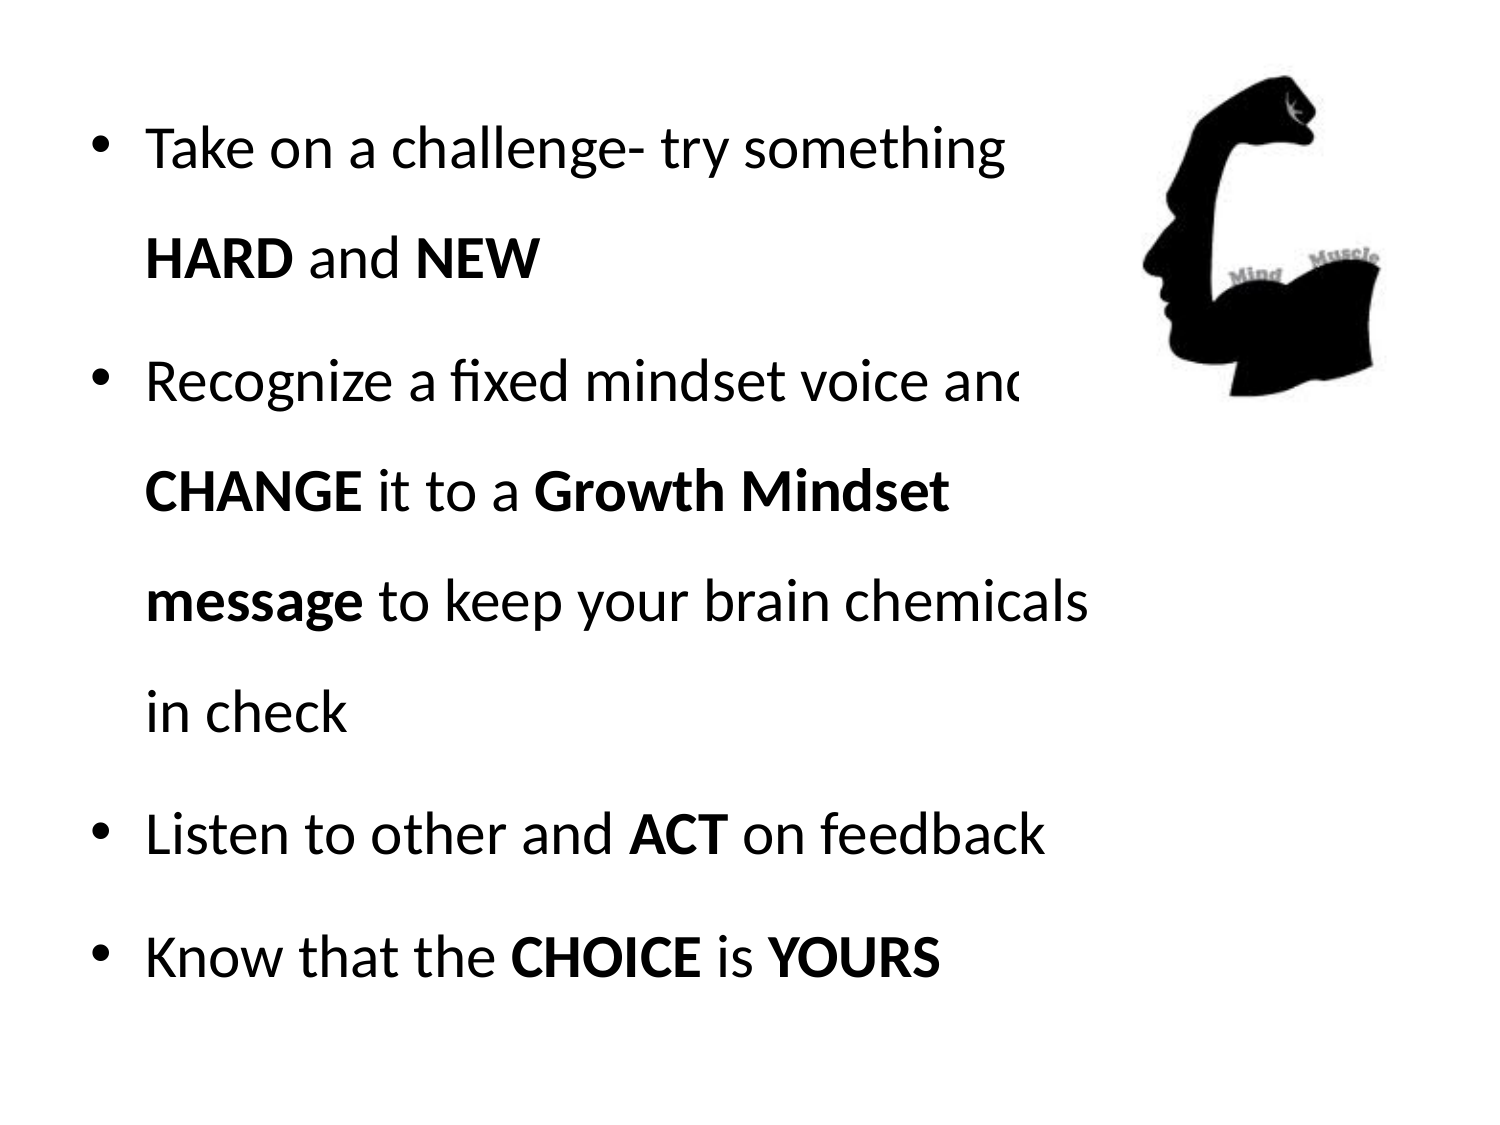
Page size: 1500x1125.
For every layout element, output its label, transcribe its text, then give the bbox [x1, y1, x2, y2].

list Take on a challenge- try something HARD and NEW Recognize a fixed mindset voice and CHANGE it to a Growth Mindset message to keep your brain chemicals in check Listen to other and ACT on feedback Know that the CHOICE is YOURS [75, 62, 1150, 1005]
picture [1018, 49, 1500, 436]
